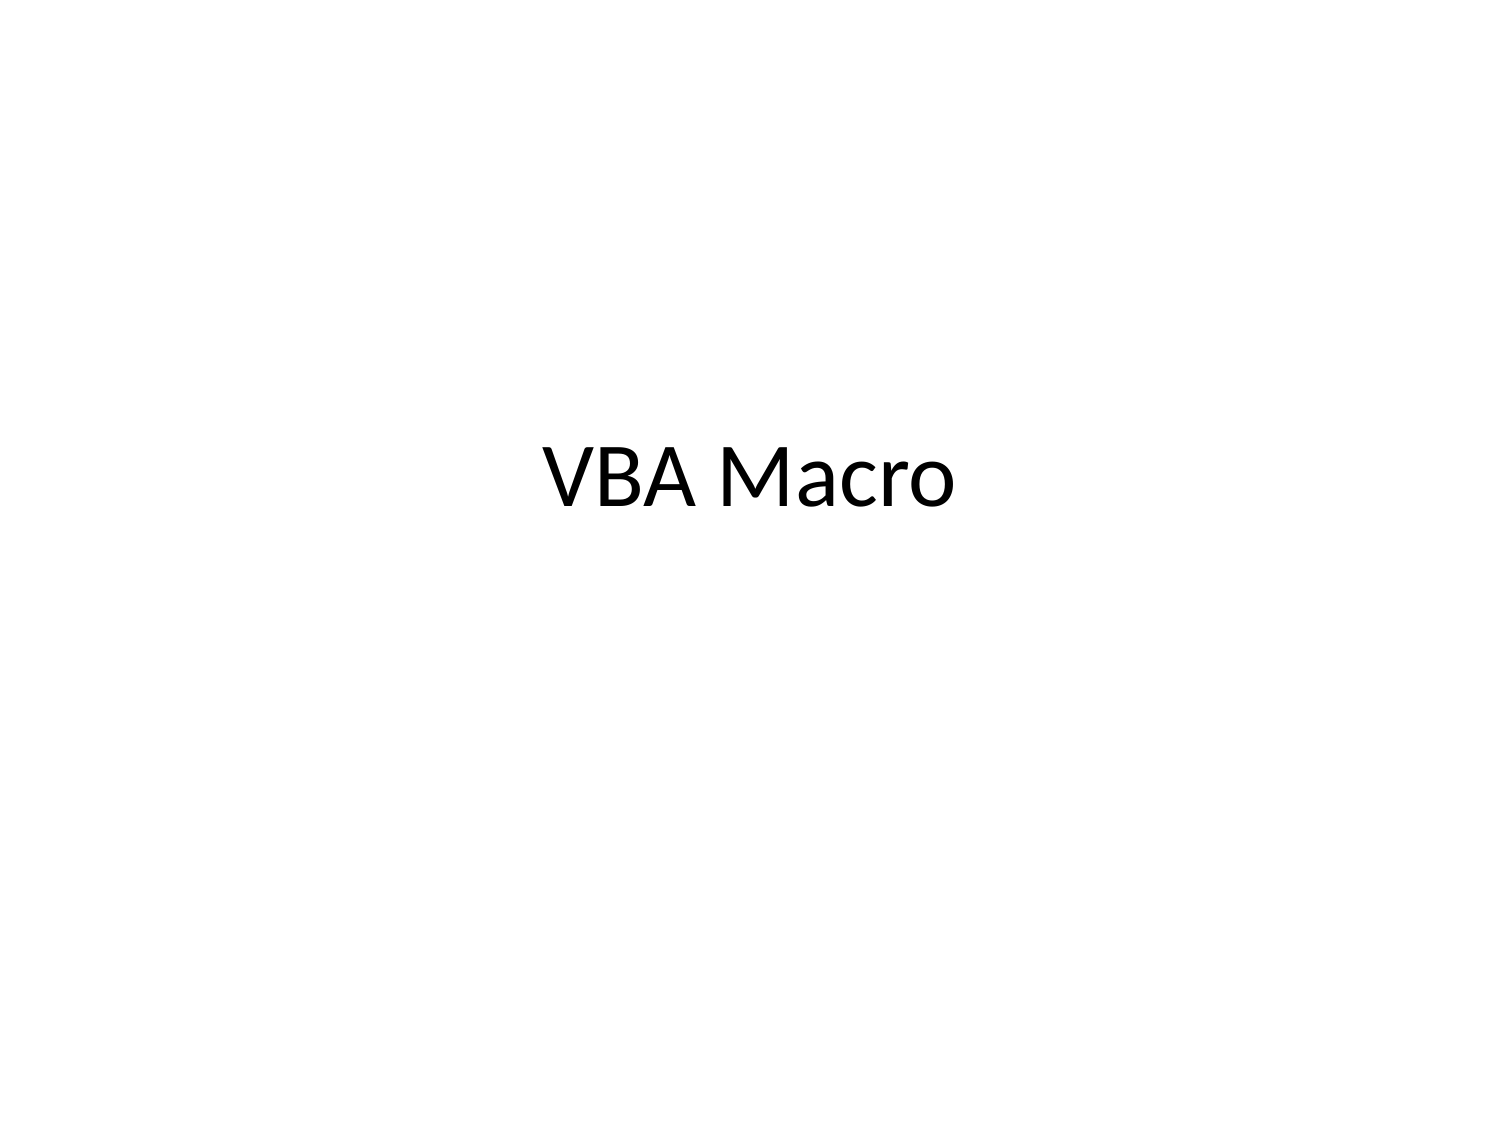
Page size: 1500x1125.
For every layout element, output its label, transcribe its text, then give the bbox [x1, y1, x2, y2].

title VBA Macro [112, 349, 1388, 591]
